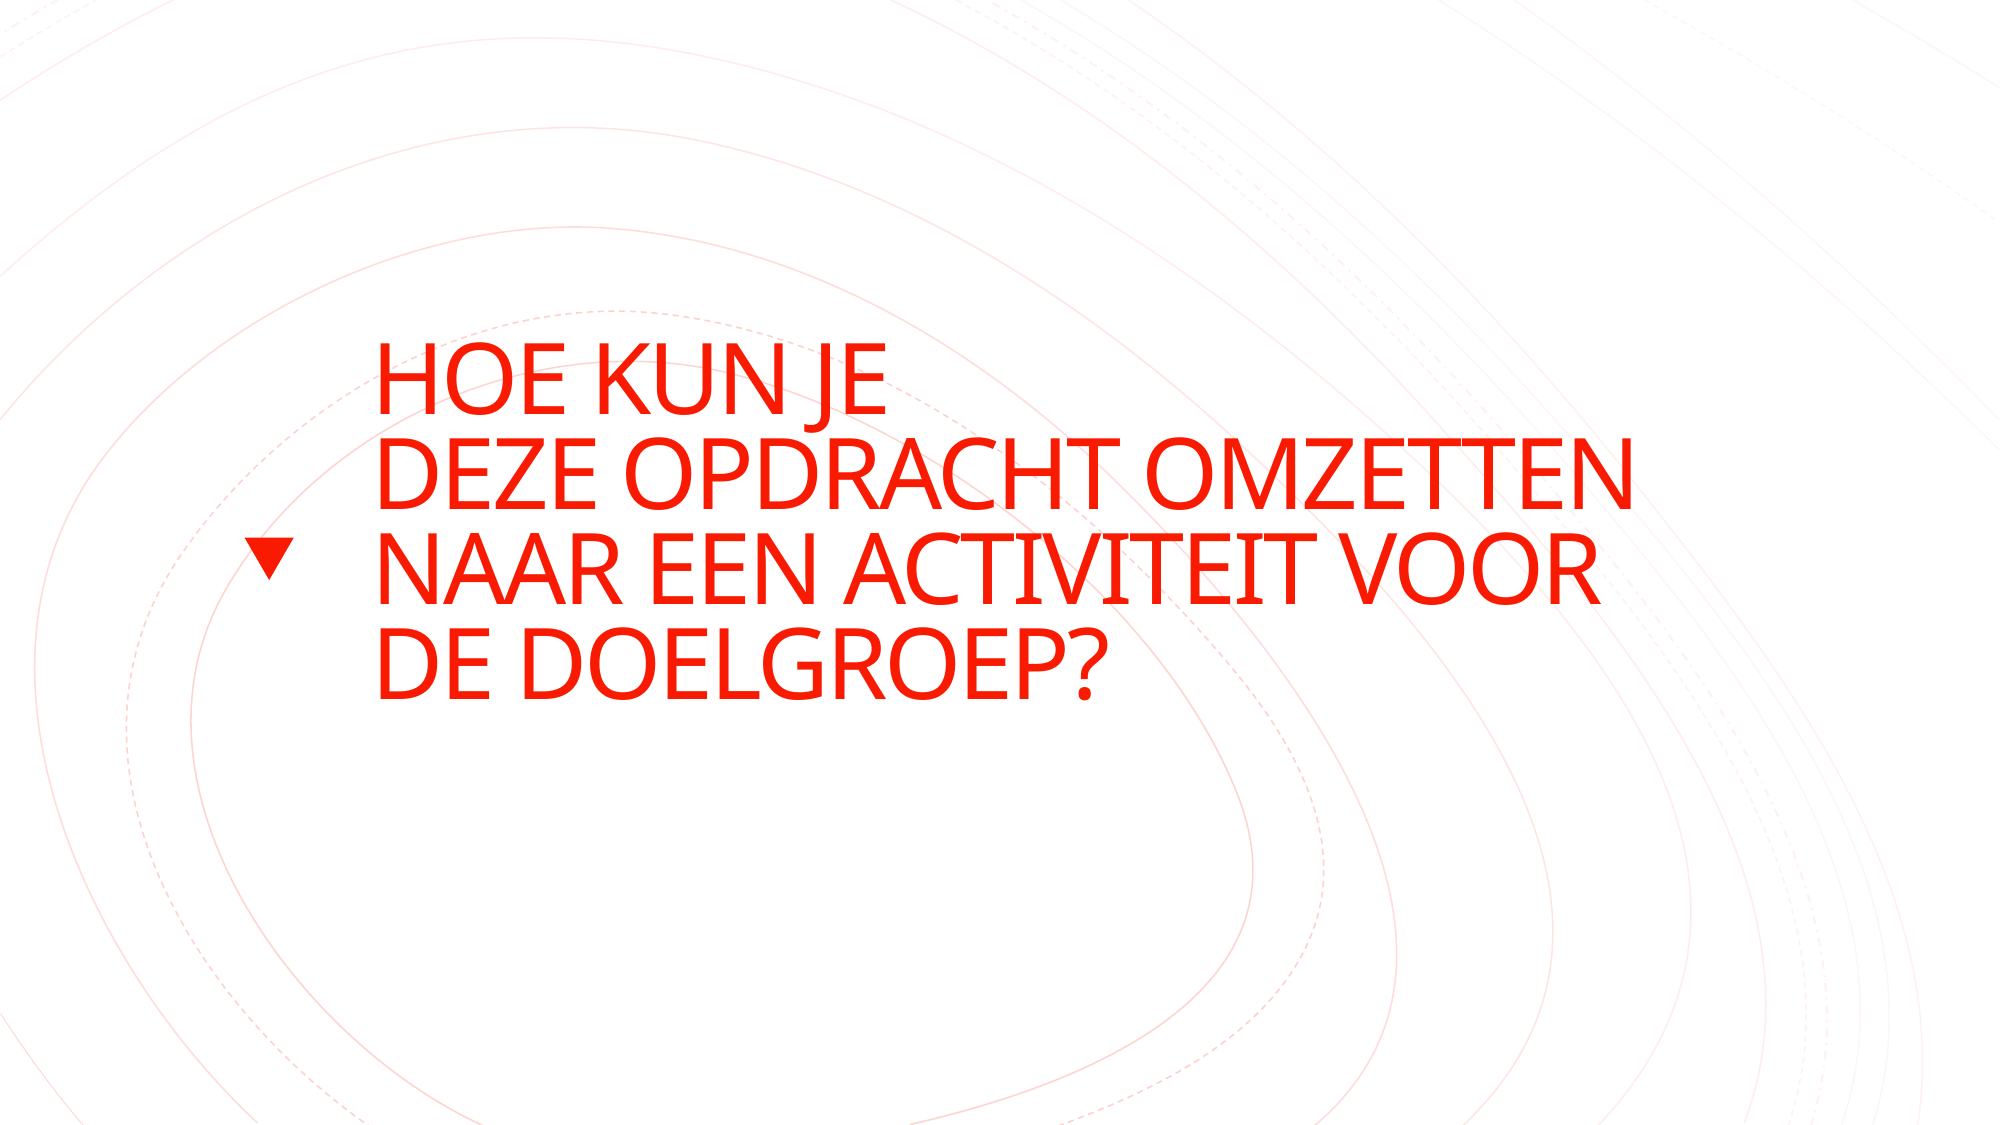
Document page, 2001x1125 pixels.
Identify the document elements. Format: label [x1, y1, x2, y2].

text_box [0, 0, 2000, 1125]
